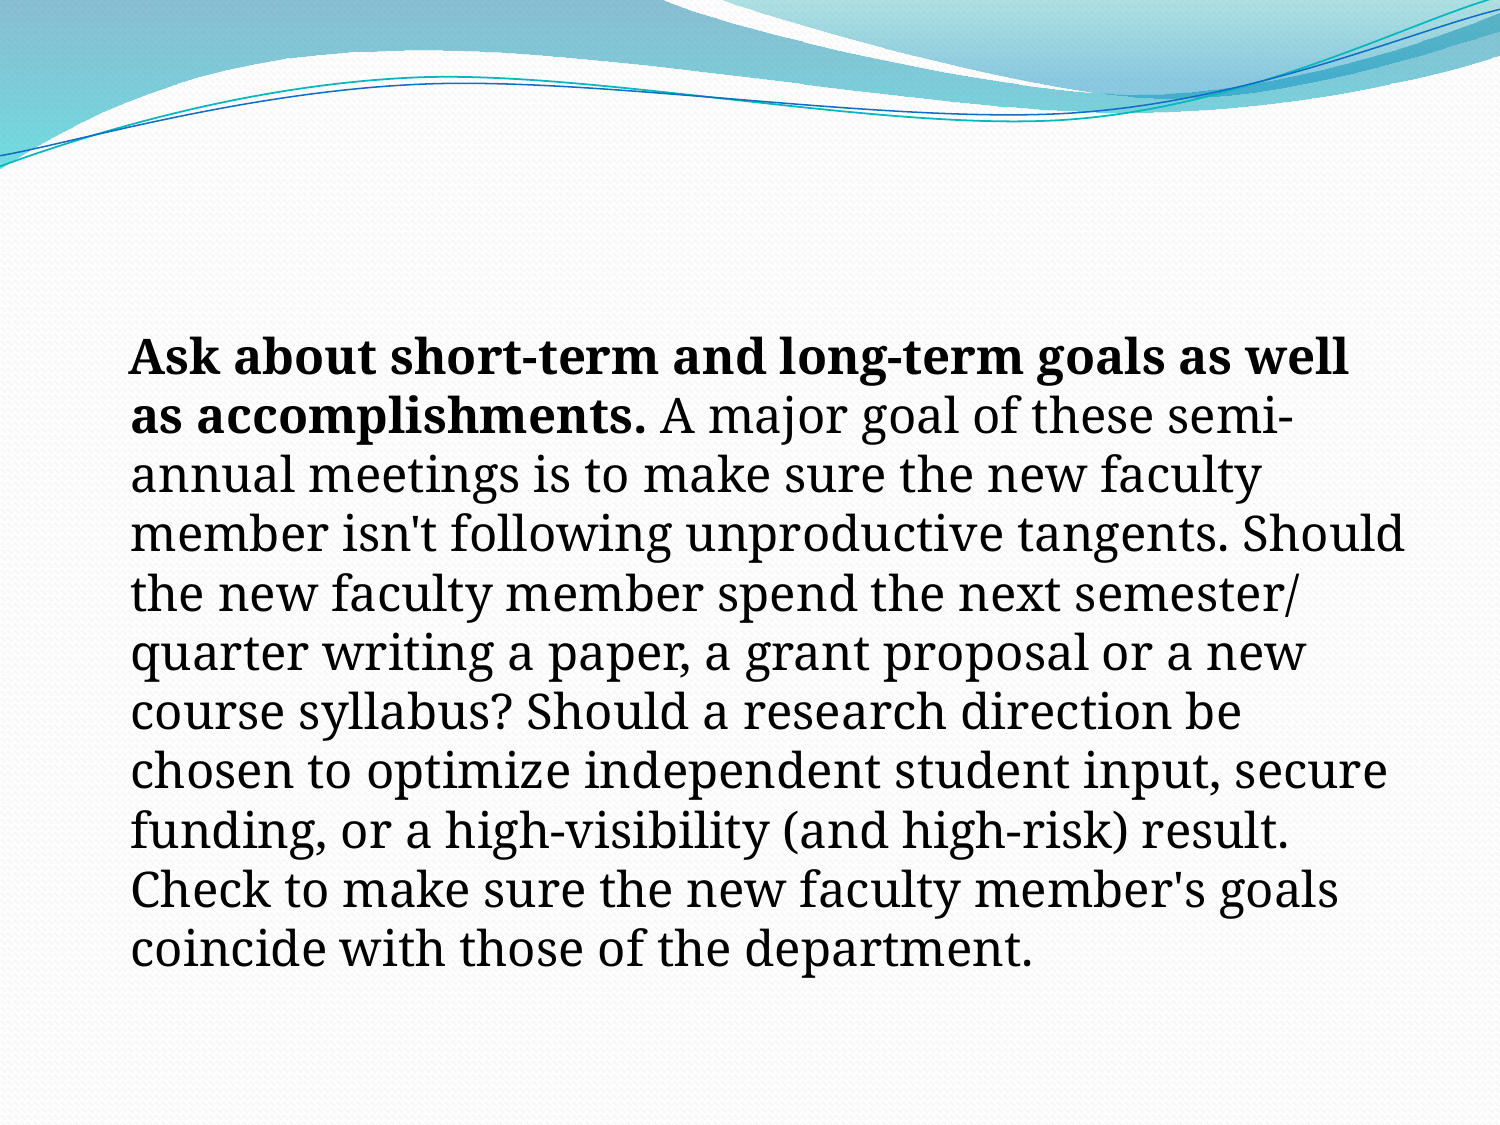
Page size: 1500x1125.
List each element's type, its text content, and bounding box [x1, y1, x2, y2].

list Ask about short-term and long-term goals as well as accomplishments. A major goal of these semi-annual meetings is to make sure the new faculty member isn't following unproductive tangents. Should the new faculty member spend the next semester/ quarter writing a paper, a grant proposal or a new course syllabus? Should a research direction be chosen to optimize independent student input, secure funding, or a high-visibility (and high-risk) result. Check to make sure the new faculty member's goals coincide with those of the department. [75, 317, 1425, 1038]
